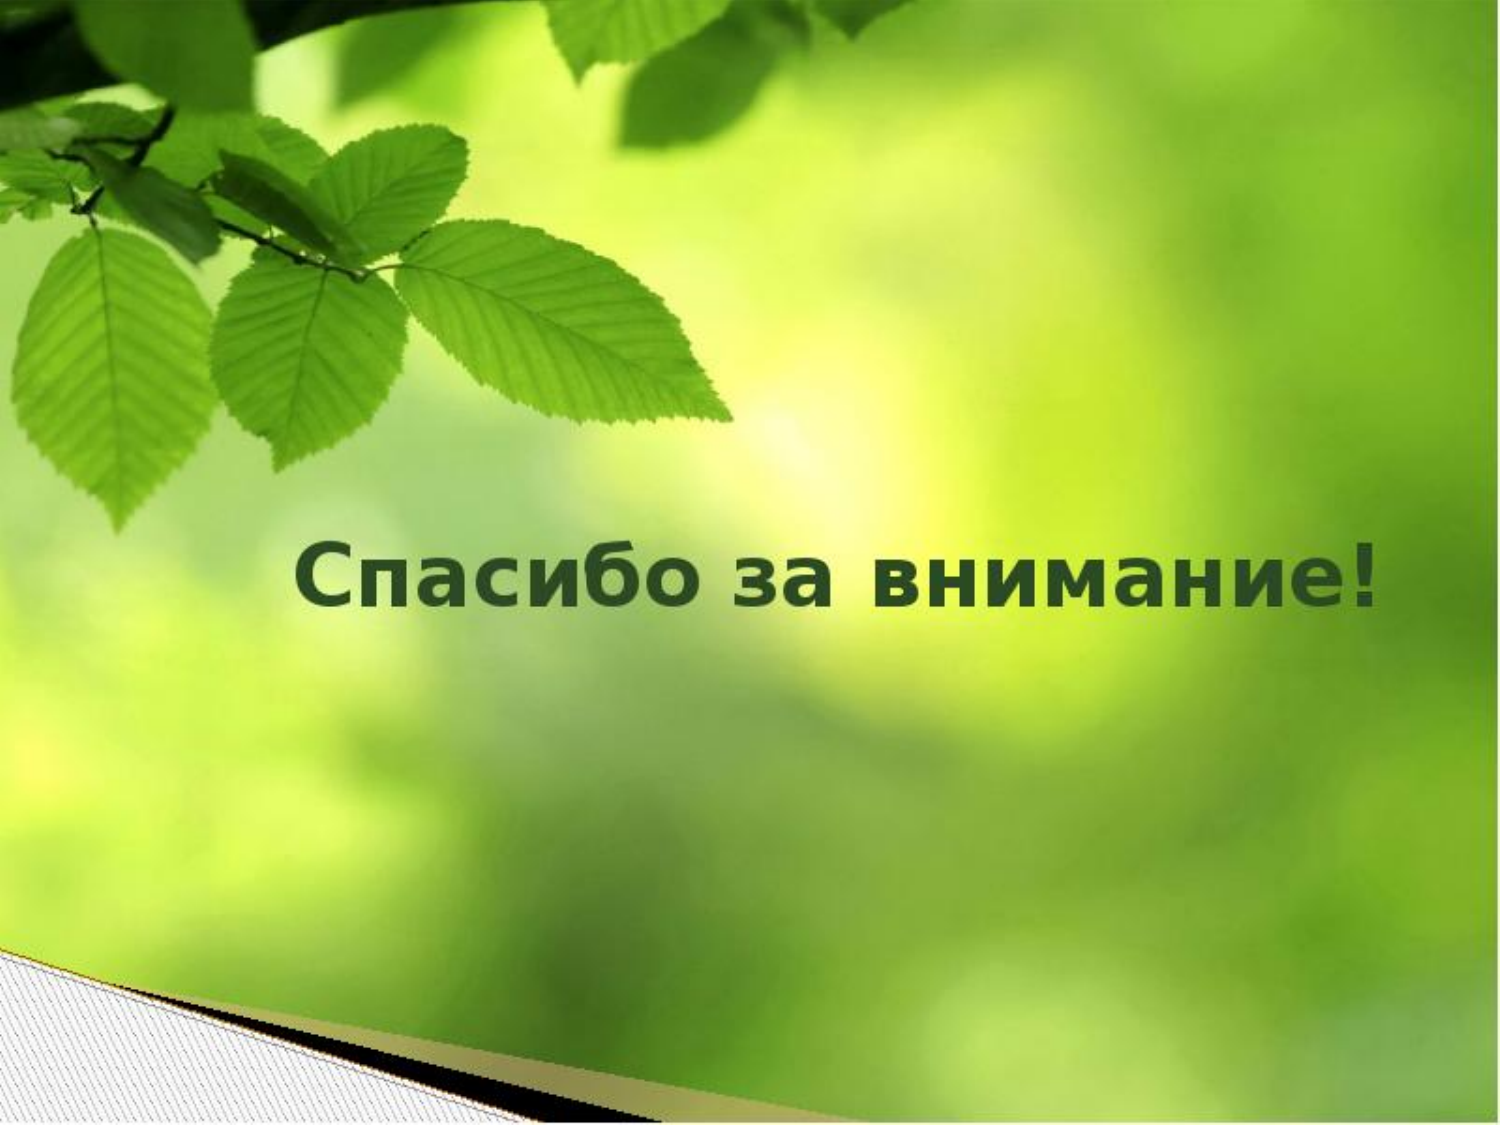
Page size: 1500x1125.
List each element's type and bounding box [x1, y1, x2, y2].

list [0, 0, 1500, 1125]
